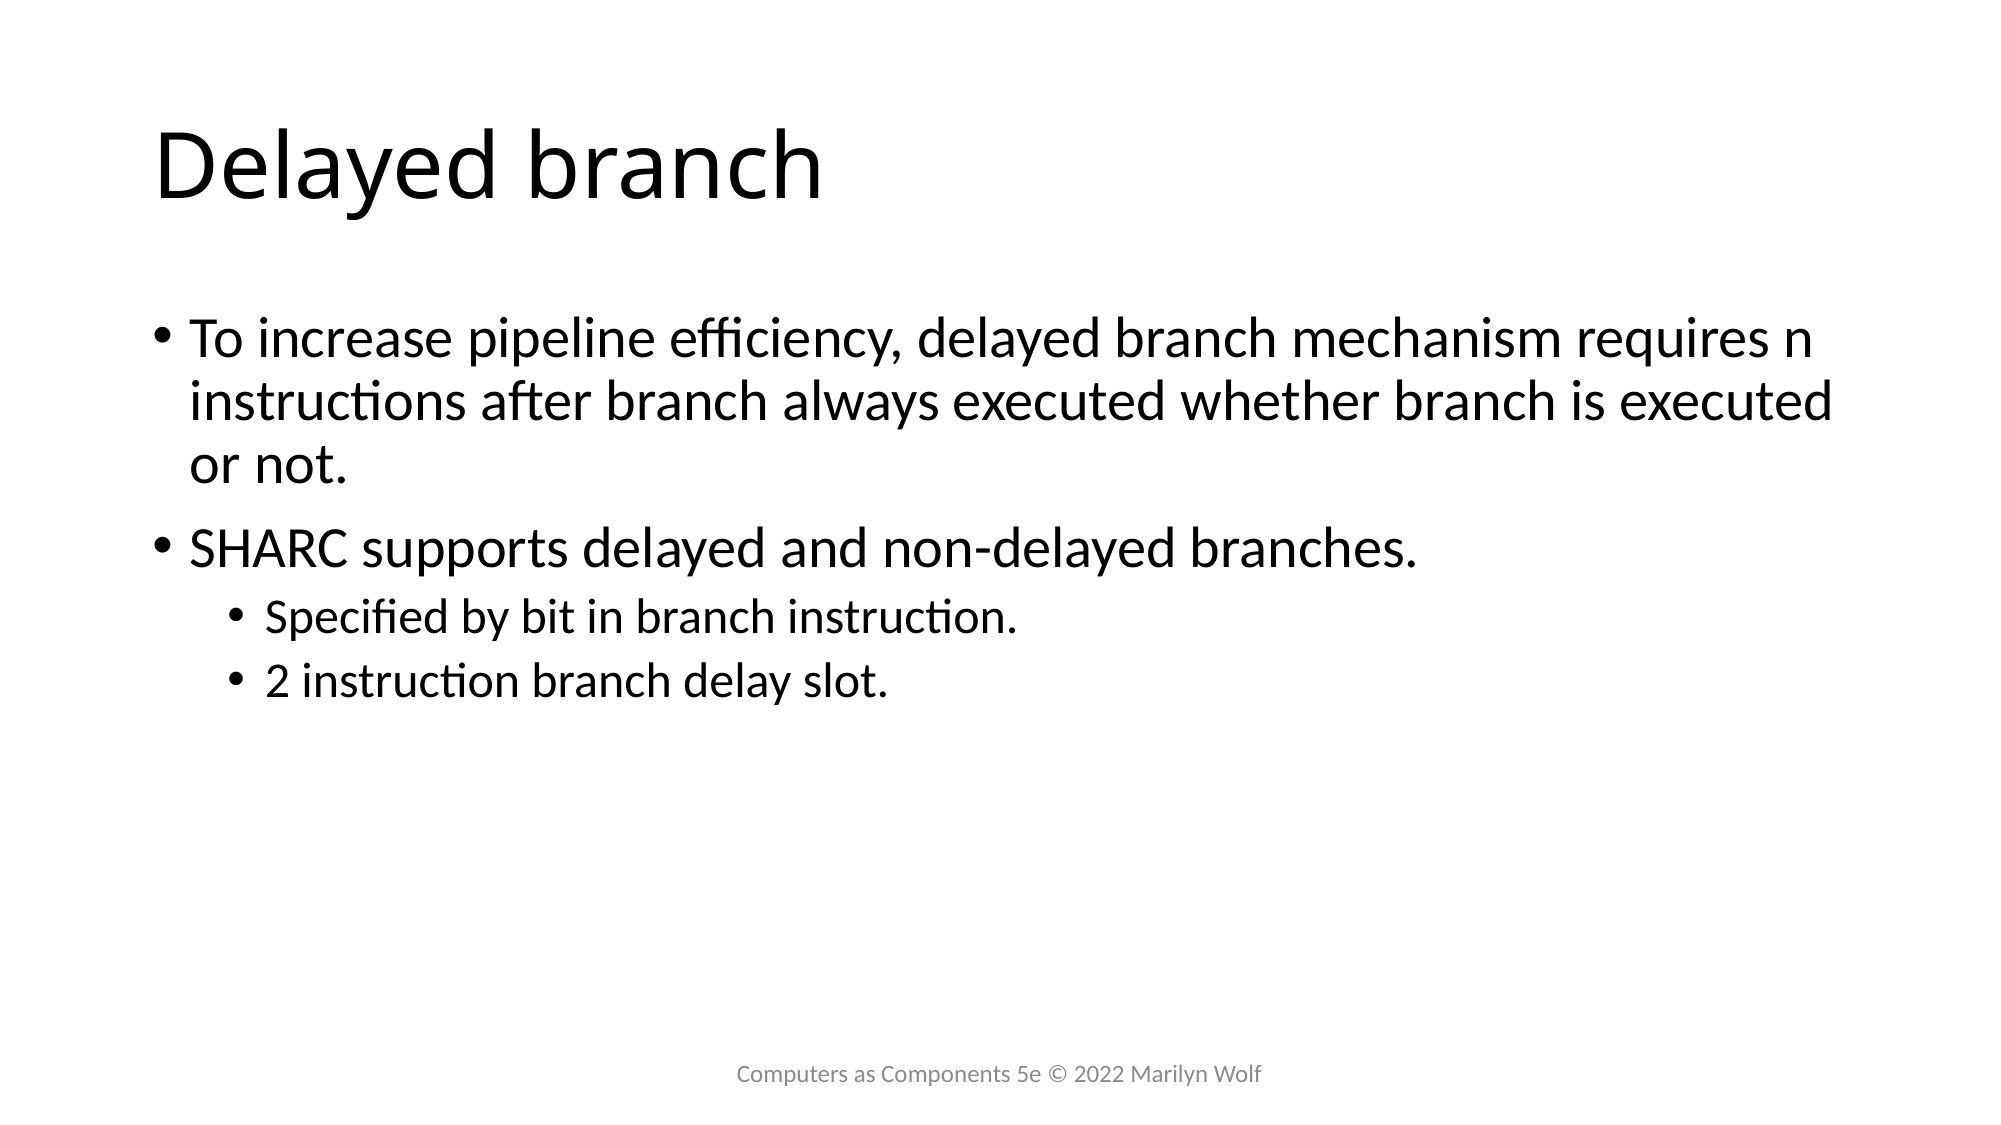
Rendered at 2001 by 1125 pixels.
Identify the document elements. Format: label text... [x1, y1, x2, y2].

list To increase pipeline efficiency, delayed branch mechanism requires n instructions after branch always executed whether branch is executed or not. SHARC supports delayed and non-delayed branches. Specified by bit in branch instruction. 2 instruction branch delay slot. [137, 299, 1863, 1014]
title Delayed branch [137, 59, 1863, 278]
footer Computers as Components 5e © 2022 Marilyn Wolf [662, 1042, 1338, 1103]
